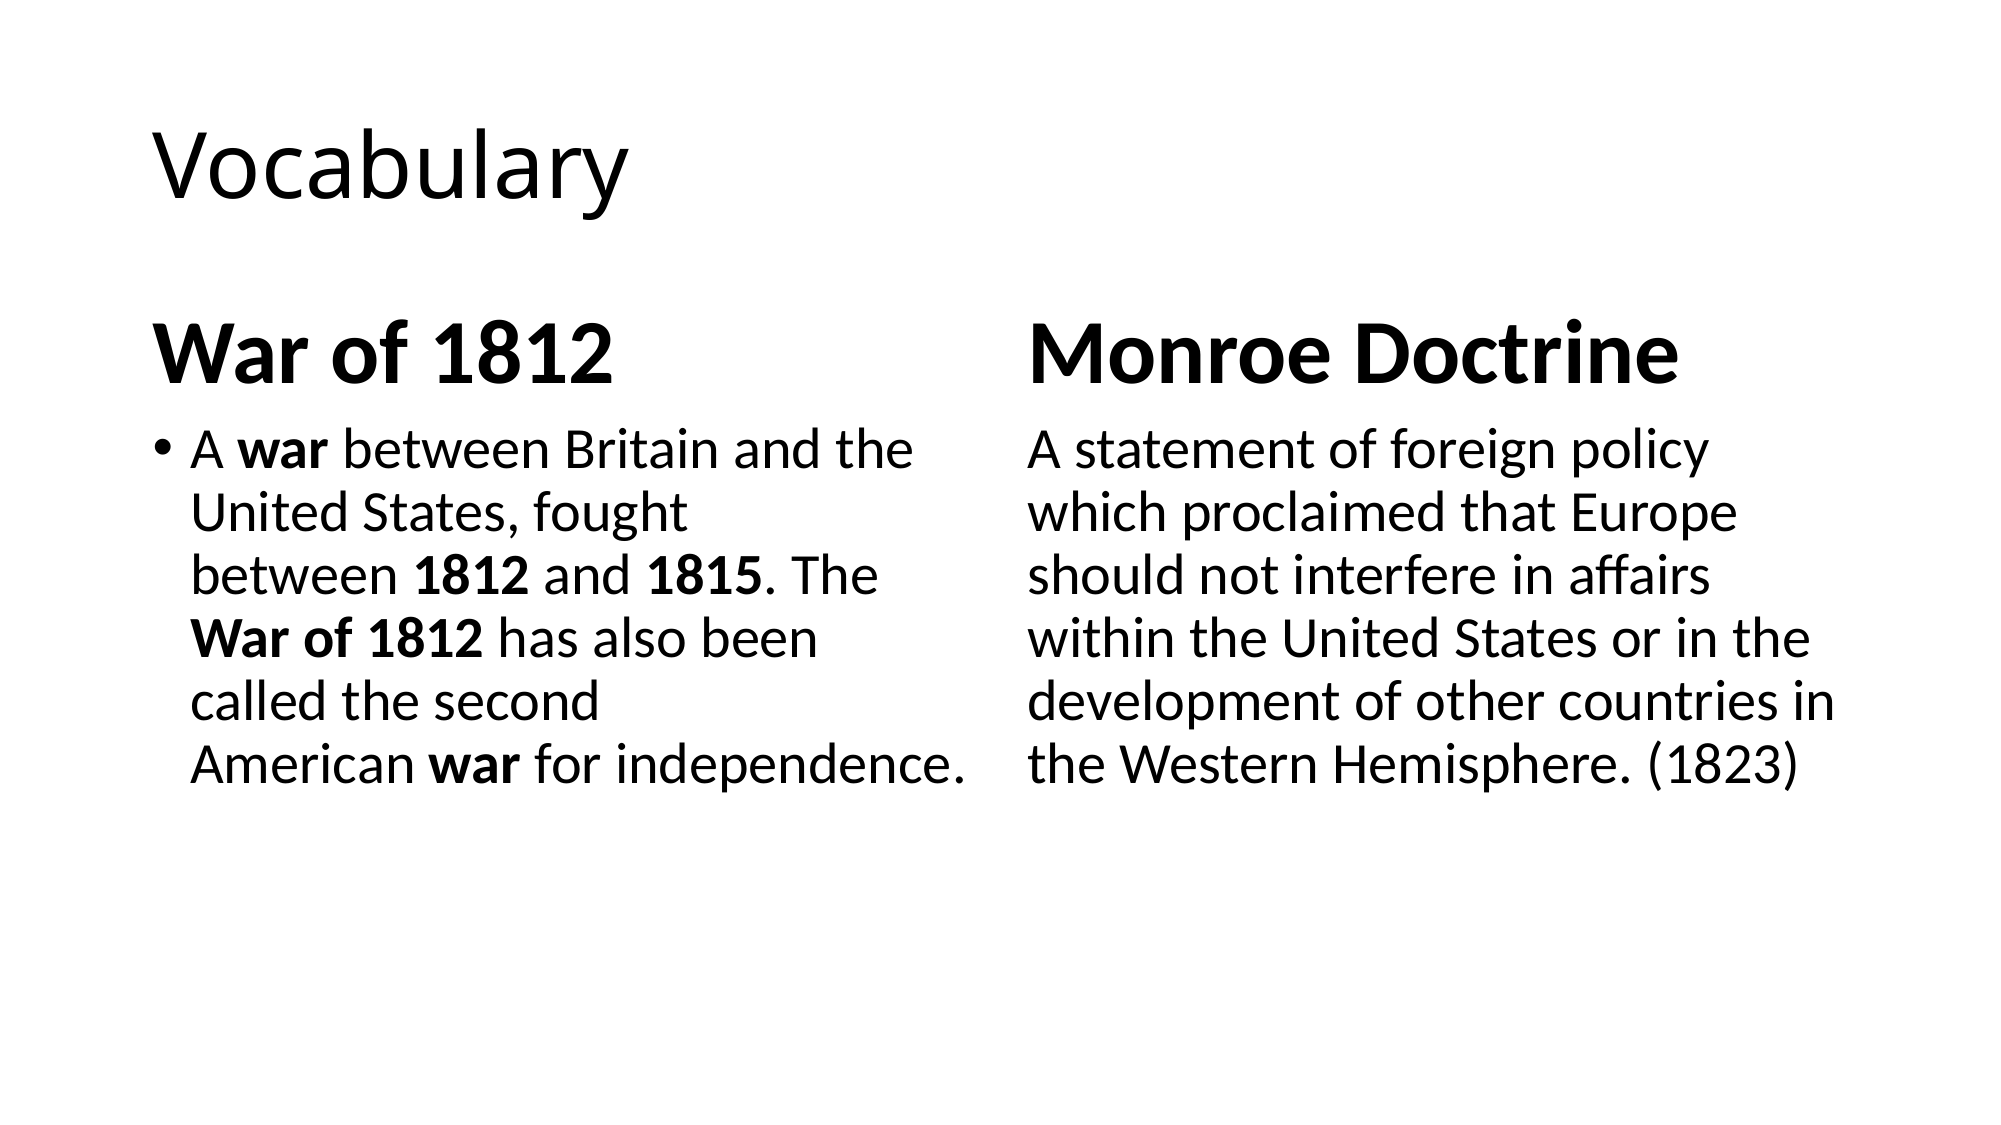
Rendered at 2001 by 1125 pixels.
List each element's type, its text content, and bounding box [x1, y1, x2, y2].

list Monroe Doctrine [1012, 275, 1863, 410]
list War of 1812 [137, 275, 984, 410]
list A war between Britain and the United States, fought between 1812 and 1815. The War of 1812 has also been called the second American war for independence. [137, 410, 984, 1016]
list A statement of foreign policy which proclaimed that Europe should not interfere in affairs within the United States or in the development of other countries in the Western Hemisphere. (1823) [1012, 410, 1863, 1016]
title Vocabulary [137, 59, 1863, 278]
